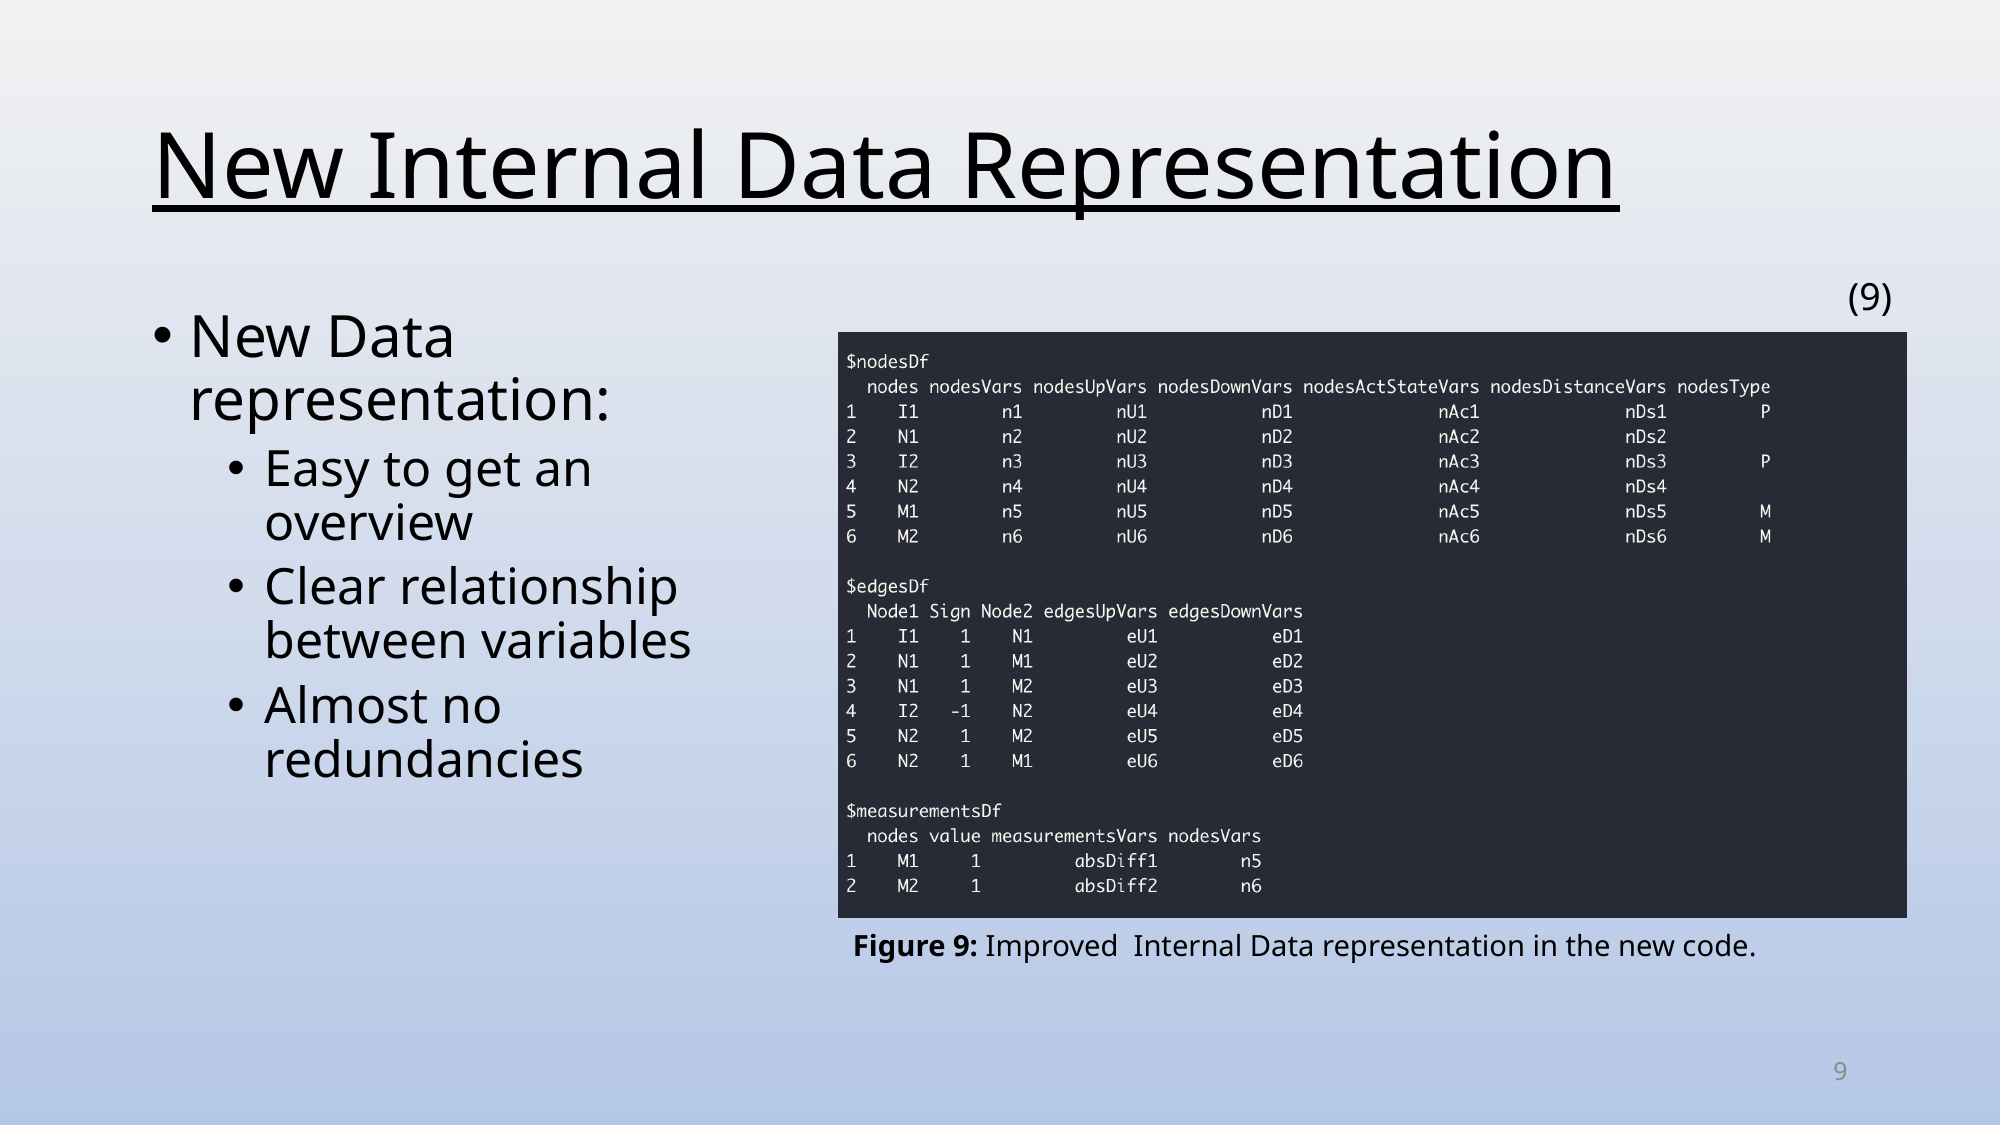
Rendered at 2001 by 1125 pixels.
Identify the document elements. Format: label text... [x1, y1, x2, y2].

slide_number 9 [1412, 1042, 1863, 1103]
text_box Figure 9: Improved Internal Data representation in the new code. [838, 919, 1907, 970]
text_box (9) [1833, 265, 1932, 326]
list New Data representation: Easy to get an overview Clear relationship between variables Almost no redundancies [137, 299, 799, 1014]
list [838, 332, 1907, 918]
title New Internal Data Representation [137, 59, 1863, 278]
